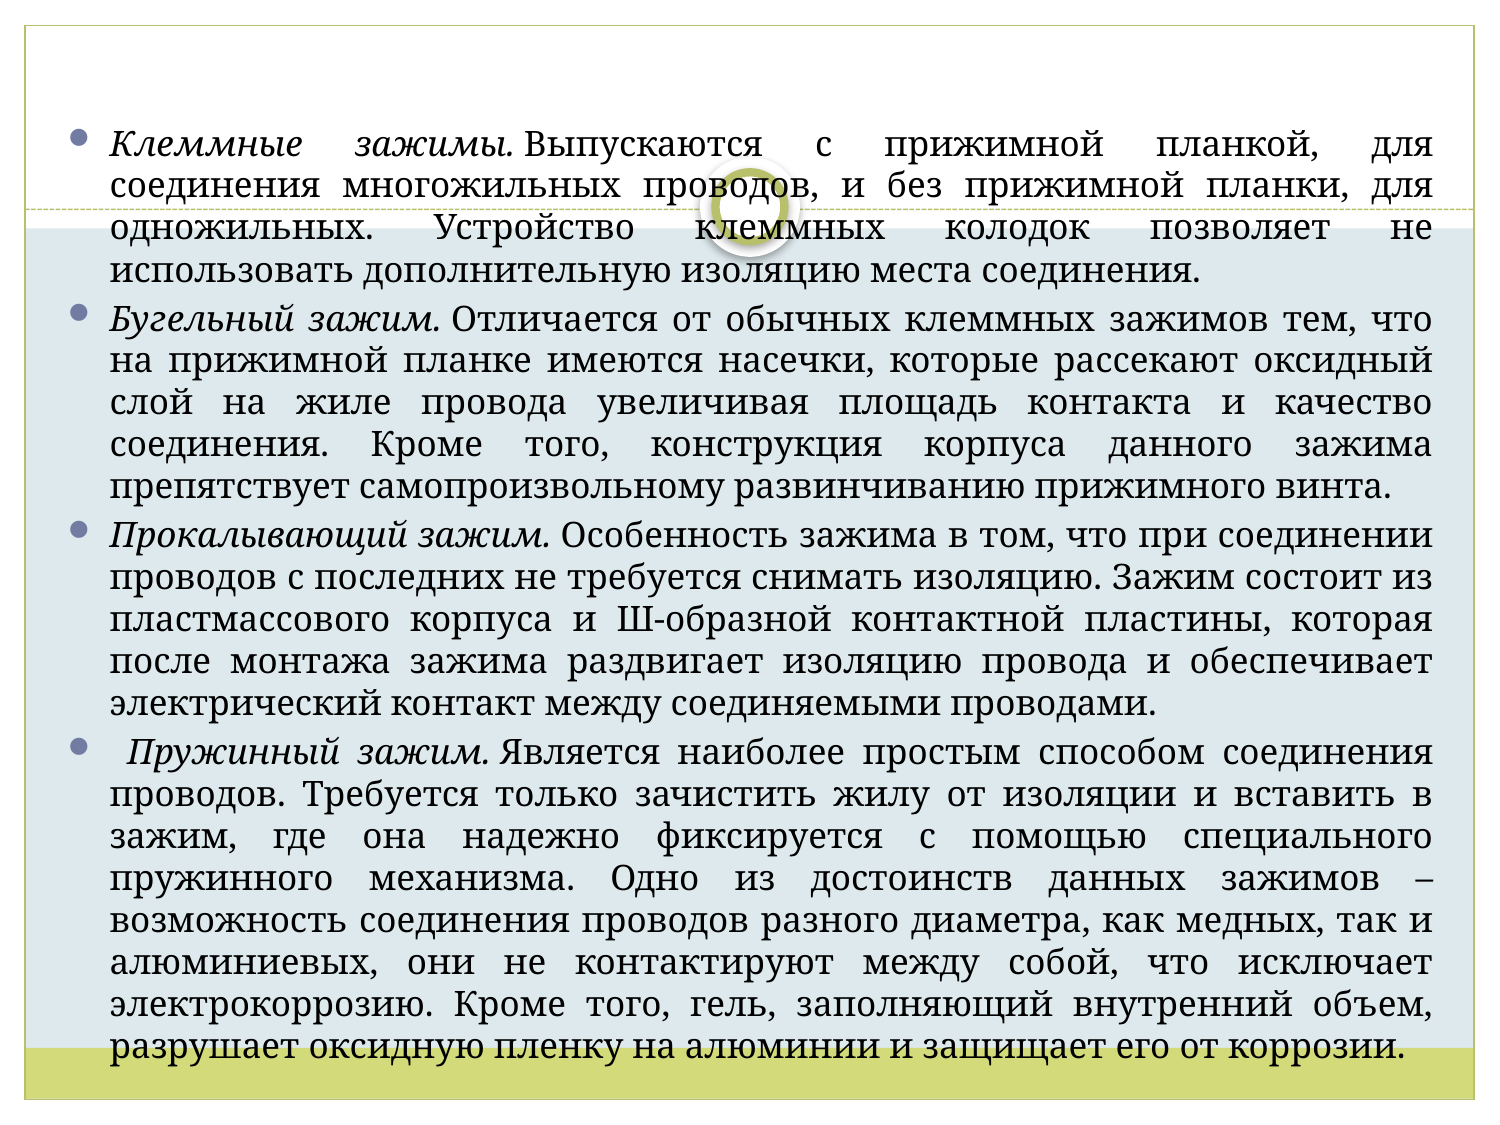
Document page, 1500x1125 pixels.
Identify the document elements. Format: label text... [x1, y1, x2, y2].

list Клеммные зажимы. Выпускаются с прижимной планкой, для соединения многожильных проводов, и без прижимной планки, для одножильных. Устройство клеммных колодок позволяет не использовать дополнительную изоляцию места соединения. Бугельный зажим. Отличается от обычных клеммных зажимов тем, что на прижимной планке имеются насечки, которые рассекают оксидный слой на жиле провода увеличивая площадь контакта и качество соединения. Кроме того, конструкция корпуса данного зажима препятствует самопроизвольному развинчиванию прижимного винта. Прокалывающий зажим. Особенность зажима в том, что при соединении проводов с последних не требуется снимать изоляцию. Зажим состоит из пластмассового корпуса и Ш-образной контактной пластины, которая после монтажа зажима раздвигает изоляцию провода и обеспечивает электрический контакт между соединяемыми проводами. Пружинный зажим. Является наиболее простым способом соединения проводов. Требуется только зачистить жилу от изоляции и вставить в зажим, где она надежно фиксируется с помощью специального пружинного механизма. Одно из достоинств данных зажимов – возможность соединения проводов разного диаметра, как медных, так и алюминиевых, они не контактируют между собой, что исключает электрокоррозию. Кроме того, гель, заполняющий внутренний объем, разрушает оксидную пленку на алюминии и защищает его от коррозии. [53, 113, 1449, 1106]
